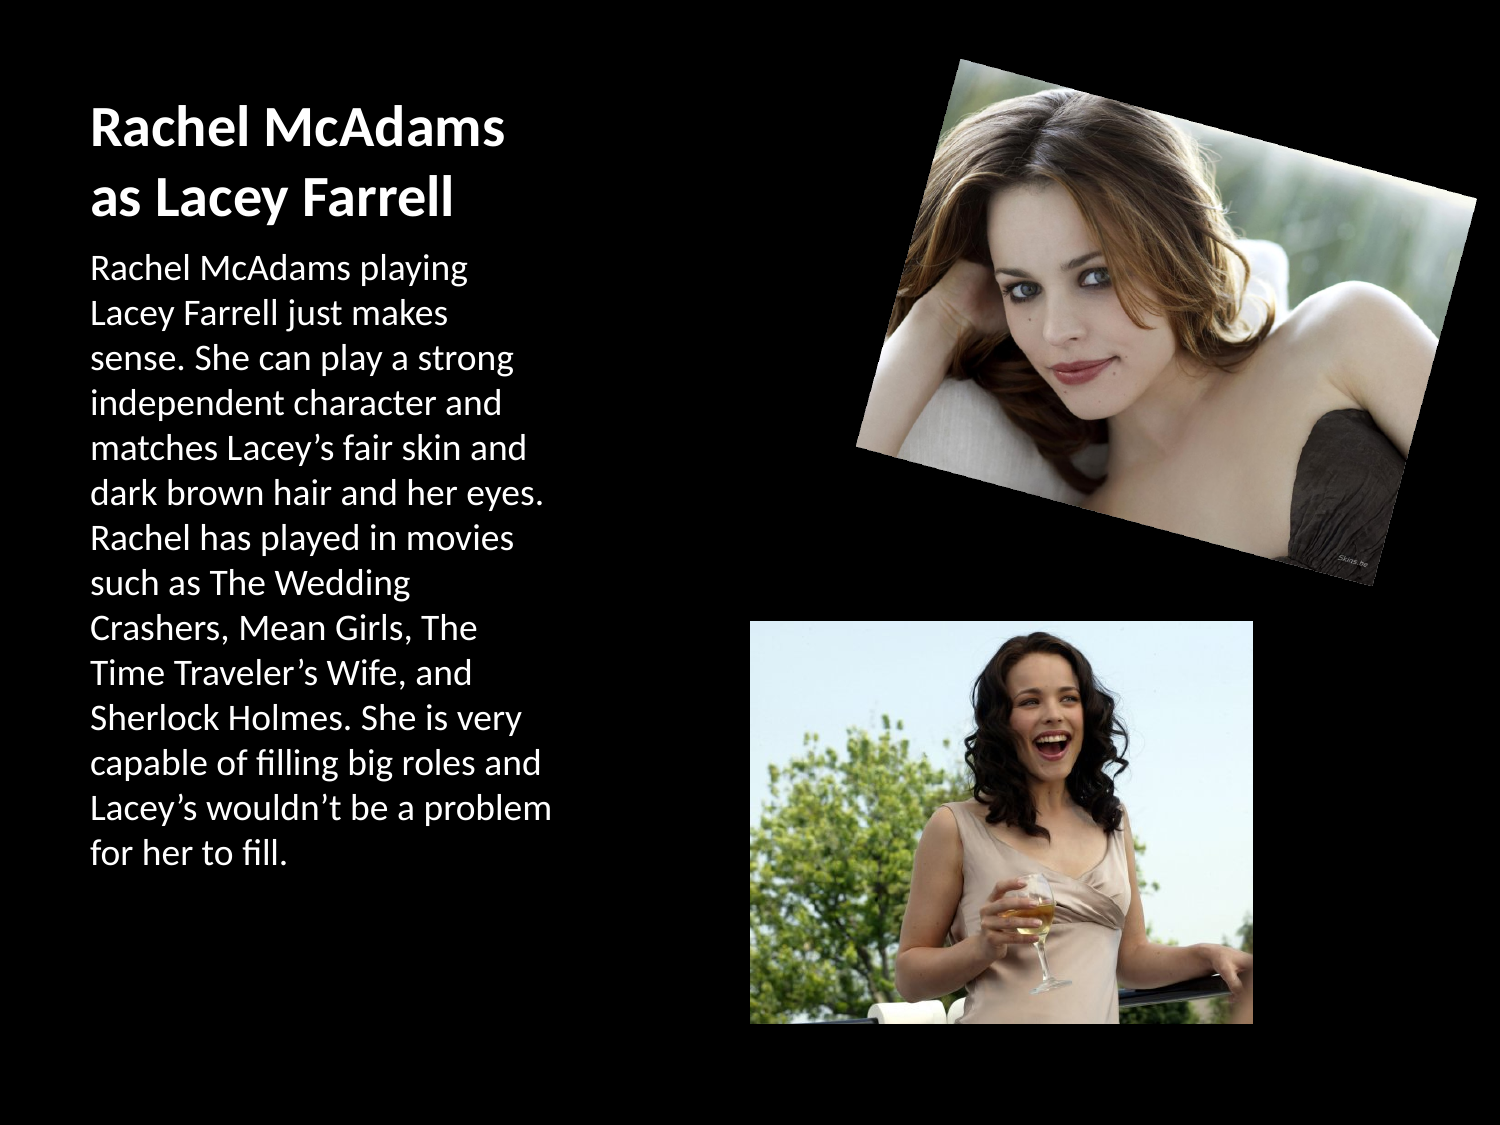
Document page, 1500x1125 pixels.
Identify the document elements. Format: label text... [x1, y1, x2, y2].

picture [857, 293, 898, 458]
list Rachel McAdams playing Lacey Farrell just makes sense. She can play a strong independent character and matches Lacey’s fair skin and dark brown hair and her eyes. Rachel has played in movies such as The Wedding Crashers, Mean Girls, The Time Traveler’s Wife, and Sherlock Holmes. She is very capable of filling big roles and Lacey’s wouldn’t be a problem for her to fill. [75, 235, 569, 1005]
picture [749, 620, 1253, 1024]
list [898, 121, 1434, 523]
picture [1434, 187, 1476, 355]
picture [1141, 523, 1389, 586]
picture [944, 59, 1188, 121]
title Rachel McAdams as Lacey Farrell [75, 44, 569, 235]
